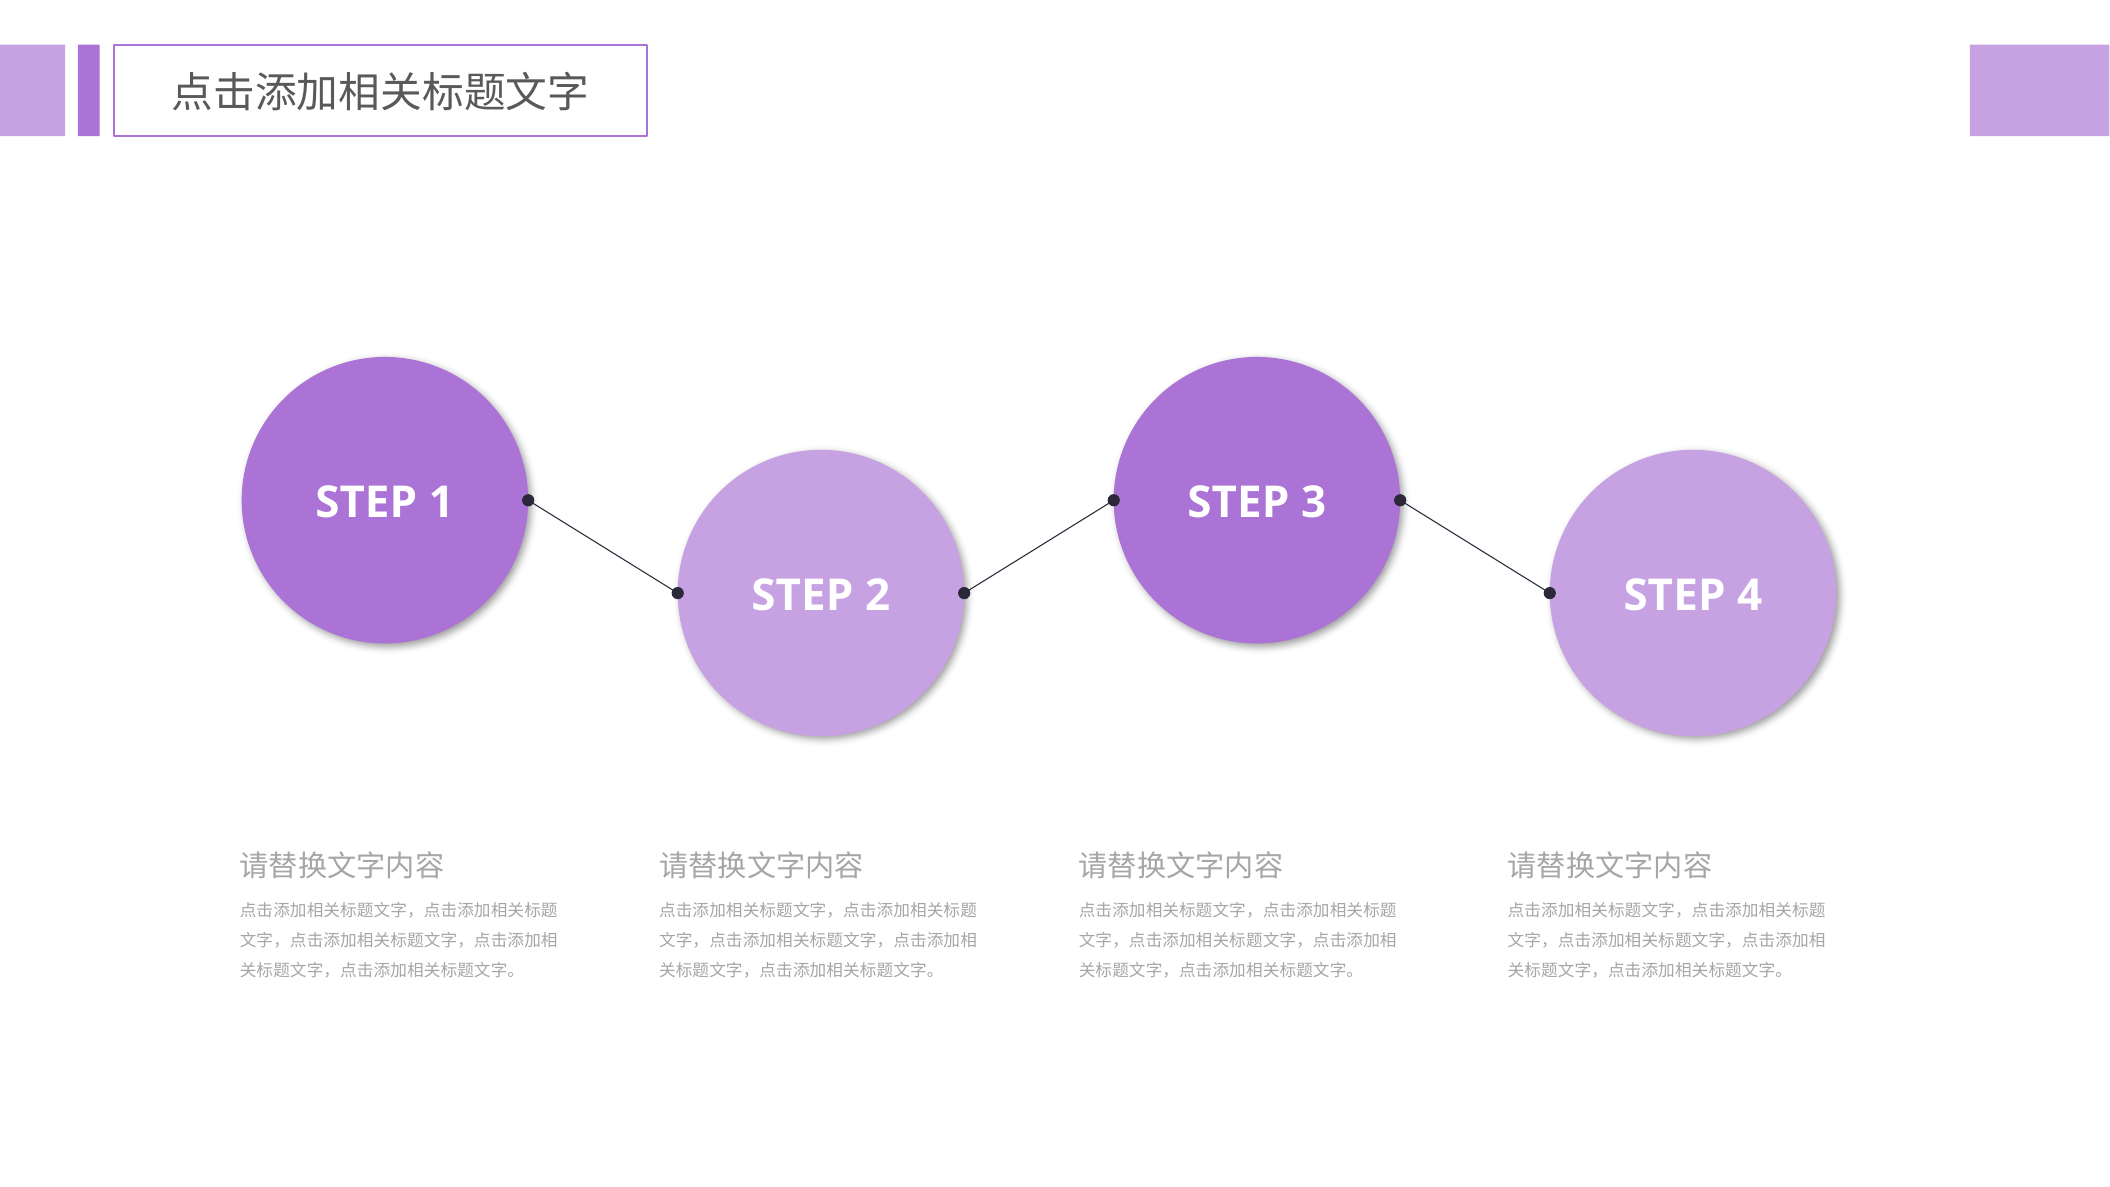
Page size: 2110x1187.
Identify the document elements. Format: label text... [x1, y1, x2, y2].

text_box STEP 3 [1112, 355, 1402, 645]
text_box 点击添加相关标题文字，点击添加相关标题文字，点击添加相关标题文字，点击添加相关标题文字，点击添加相关标题文字。 [223, 882, 590, 988]
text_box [964, 500, 1114, 594]
text_box 请替换文字内容 [223, 832, 623, 891]
text_box STEP 4 [1548, 448, 1838, 738]
text_box 点击添加相关标题文字，点击添加相关标题文字，点击添加相关标题文字，点击添加相关标题文字，点击添加相关标题文字。 [643, 882, 1010, 988]
text_box 点击添加相关标题文字，点击添加相关标题文字，点击添加相关标题文字，点击添加相关标题文字，点击添加相关标题文字。 [1062, 882, 1429, 988]
text_box 请替换文字内容 [1062, 832, 1462, 891]
text_box 点击添加相关标题文字，点击添加相关标题文字，点击添加相关标题文字，点击添加相关标题文字，点击添加相关标题文字。 [1491, 882, 1858, 988]
text_box 请替换文字内容 [1491, 832, 1891, 891]
text_box STEP 1 [240, 355, 530, 645]
text_box 请替换文字内容 [643, 832, 1043, 891]
text_box 点击添加相关标题文字 [135, 44, 625, 137]
text_box STEP 2 [676, 448, 966, 738]
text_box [1400, 500, 1550, 594]
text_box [528, 500, 678, 594]
